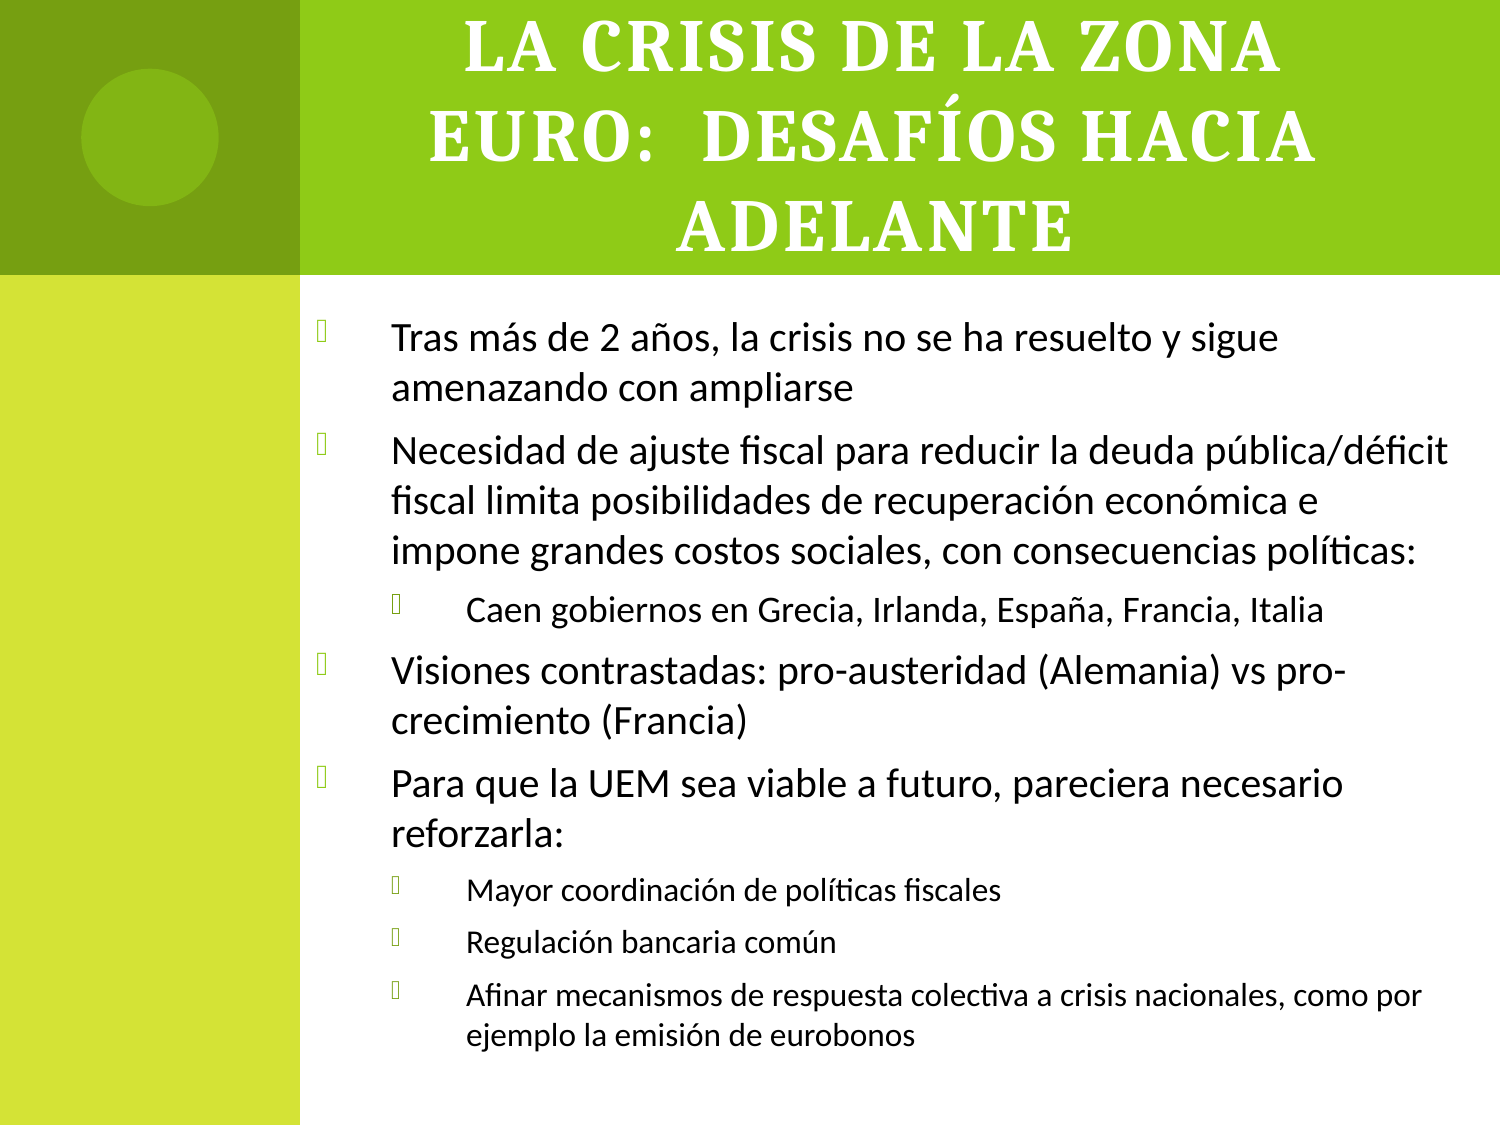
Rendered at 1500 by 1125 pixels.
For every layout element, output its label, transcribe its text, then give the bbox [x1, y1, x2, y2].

title La crisis de la zona Euro: Desafíos hacia adelante [324, 37, 1425, 225]
list Tras más de 2 años, la crisis no se ha resuelto y sigue amenazando con ampliarse Necesidad de ajuste fiscal para reducir la deuda pública/déficit fiscal limita posibilidades de recuperación económica e impone grandes costos sociales, con consecuencias políticas: Caen gobiernos en Grecia, Irlanda, España, Francia, Italia Visiones contrastadas: pro-austeridad (Alemania) vs pro-crecimiento (Francia) Para que la UEM sea viable a futuro, pareciera necesario reforzarla: Mayor coordinación de políticas fiscales Regulación bancaria común Afinar mecanismos de respuesta colectiva a crisis nacionales, como por ejemplo la emisión de eurobonos [301, 302, 1471, 1083]
